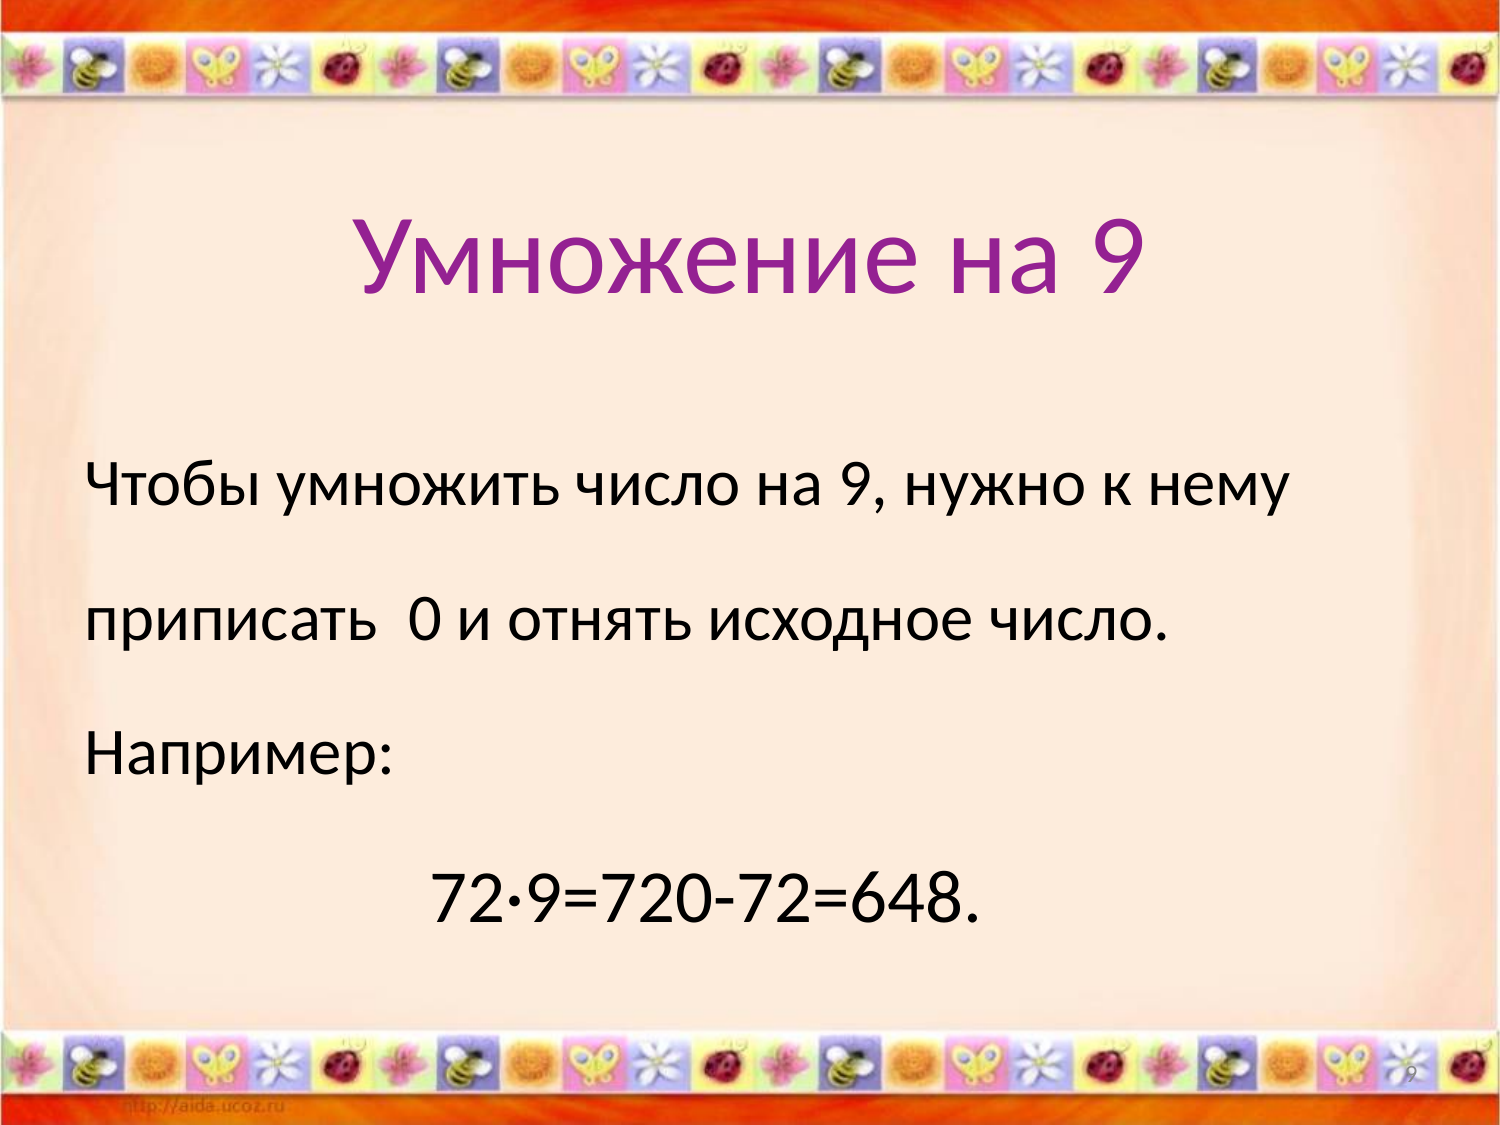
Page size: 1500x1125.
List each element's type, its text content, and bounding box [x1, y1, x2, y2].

slide_number 9 [1394, 1050, 1426, 1096]
text_box Чтобы умножить число на 9, нужно к нему приписать 0 и отнять исходное число. Например: 72·9=720-72=648. [77, 391, 1300, 946]
text_box Умножение на 9 [345, 171, 1155, 324]
picture [0, 0, 1500, 1125]
